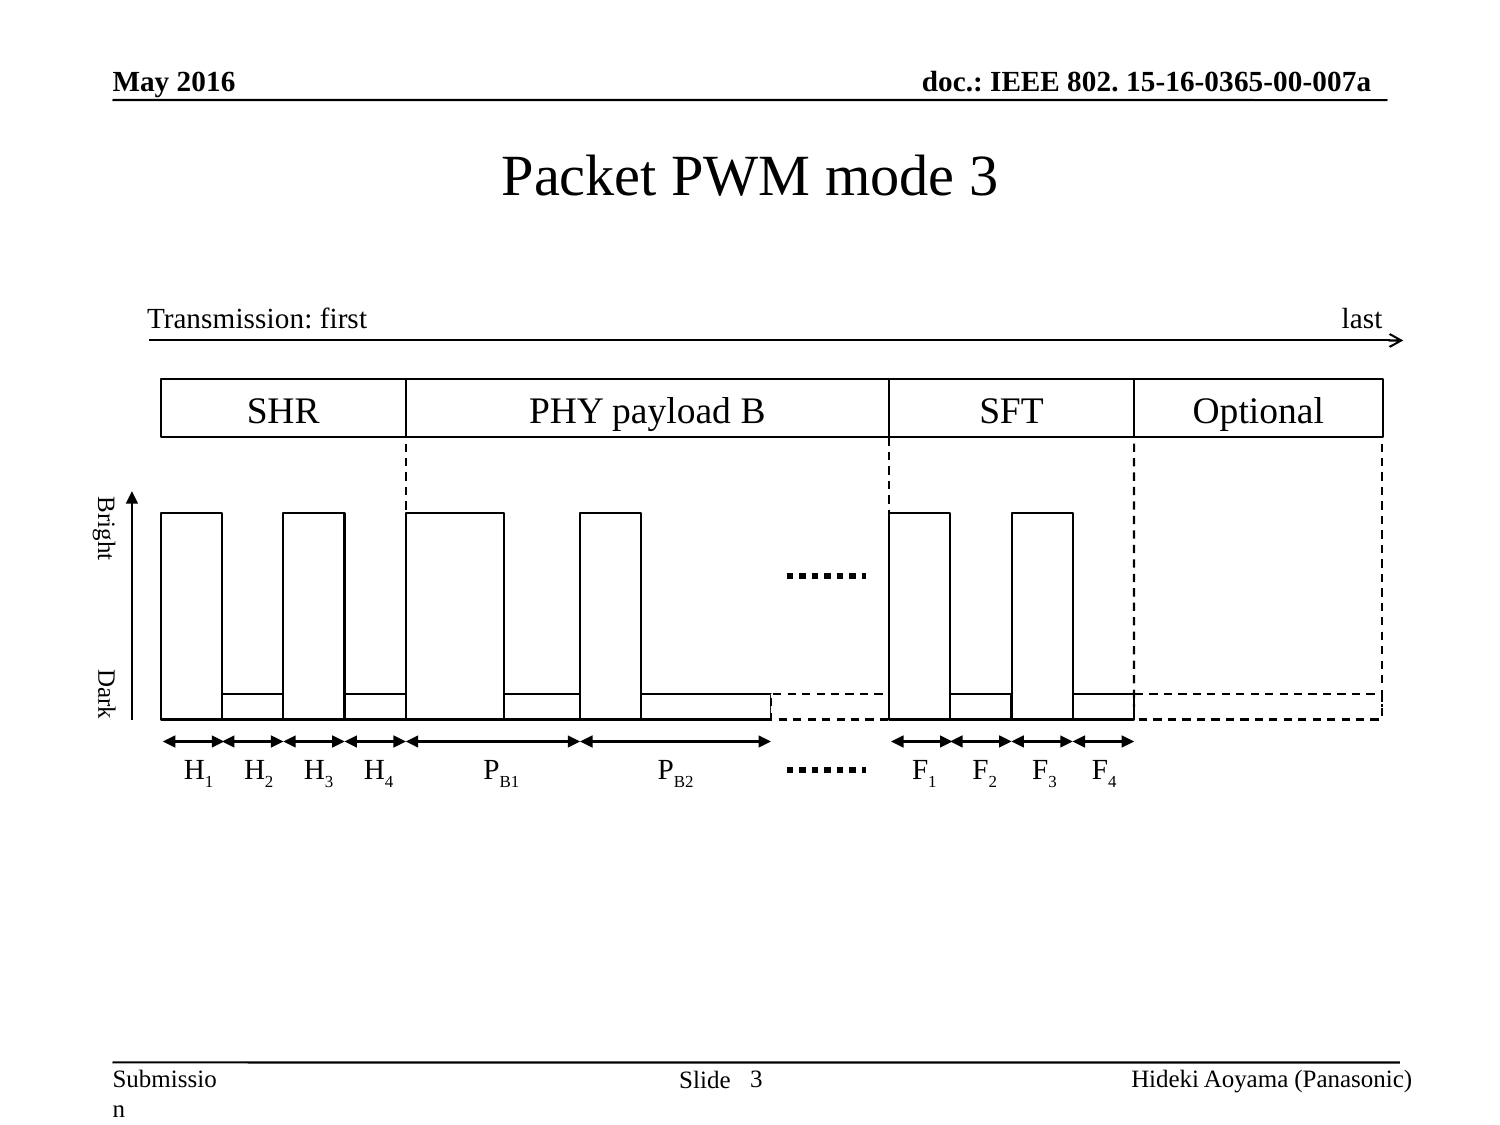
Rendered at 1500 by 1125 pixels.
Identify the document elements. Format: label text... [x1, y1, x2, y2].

text_box F4 [1077, 743, 1132, 798]
text_box F3 [1017, 743, 1072, 798]
text_box PHY payload B [405, 378, 889, 438]
text_box [1011, 512, 1073, 720]
text_box [344, 694, 405, 720]
text_box PB1 [468, 743, 535, 798]
text_box Optional [1134, 378, 1384, 438]
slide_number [112, 62, 375, 98]
text_box [1072, 694, 1134, 720]
text_box H3 [289, 743, 348, 798]
text_box [1134, 694, 1382, 720]
text_box F2 [957, 743, 1012, 798]
text_box [889, 512, 951, 720]
footer Hideki Aoyama (Panasonic) [900, 1062, 1413, 1093]
text_box F1 [897, 743, 952, 798]
text_box [580, 512, 642, 720]
text_box PB2 [642, 743, 709, 798]
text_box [84, 481, 132, 735]
text_box H4 [348, 743, 409, 798]
text_box [504, 694, 580, 720]
title Packet PWM mode 3 [112, 112, 1388, 232]
text_box SHR [160, 378, 405, 438]
text_box last [1326, 292, 1398, 340]
text_box [222, 694, 283, 720]
text_box [283, 512, 345, 720]
text_box [950, 694, 1011, 720]
text_box SFT [889, 378, 1134, 438]
text_box Transmission: first [132, 292, 383, 342]
slide_number 3 [741, 1062, 771, 1093]
text_box [405, 512, 505, 720]
text_box H1 [169, 743, 229, 798]
text_box [160, 512, 222, 720]
text_box [641, 694, 770, 720]
text_box H2 [229, 743, 289, 798]
text_box [770, 694, 889, 720]
